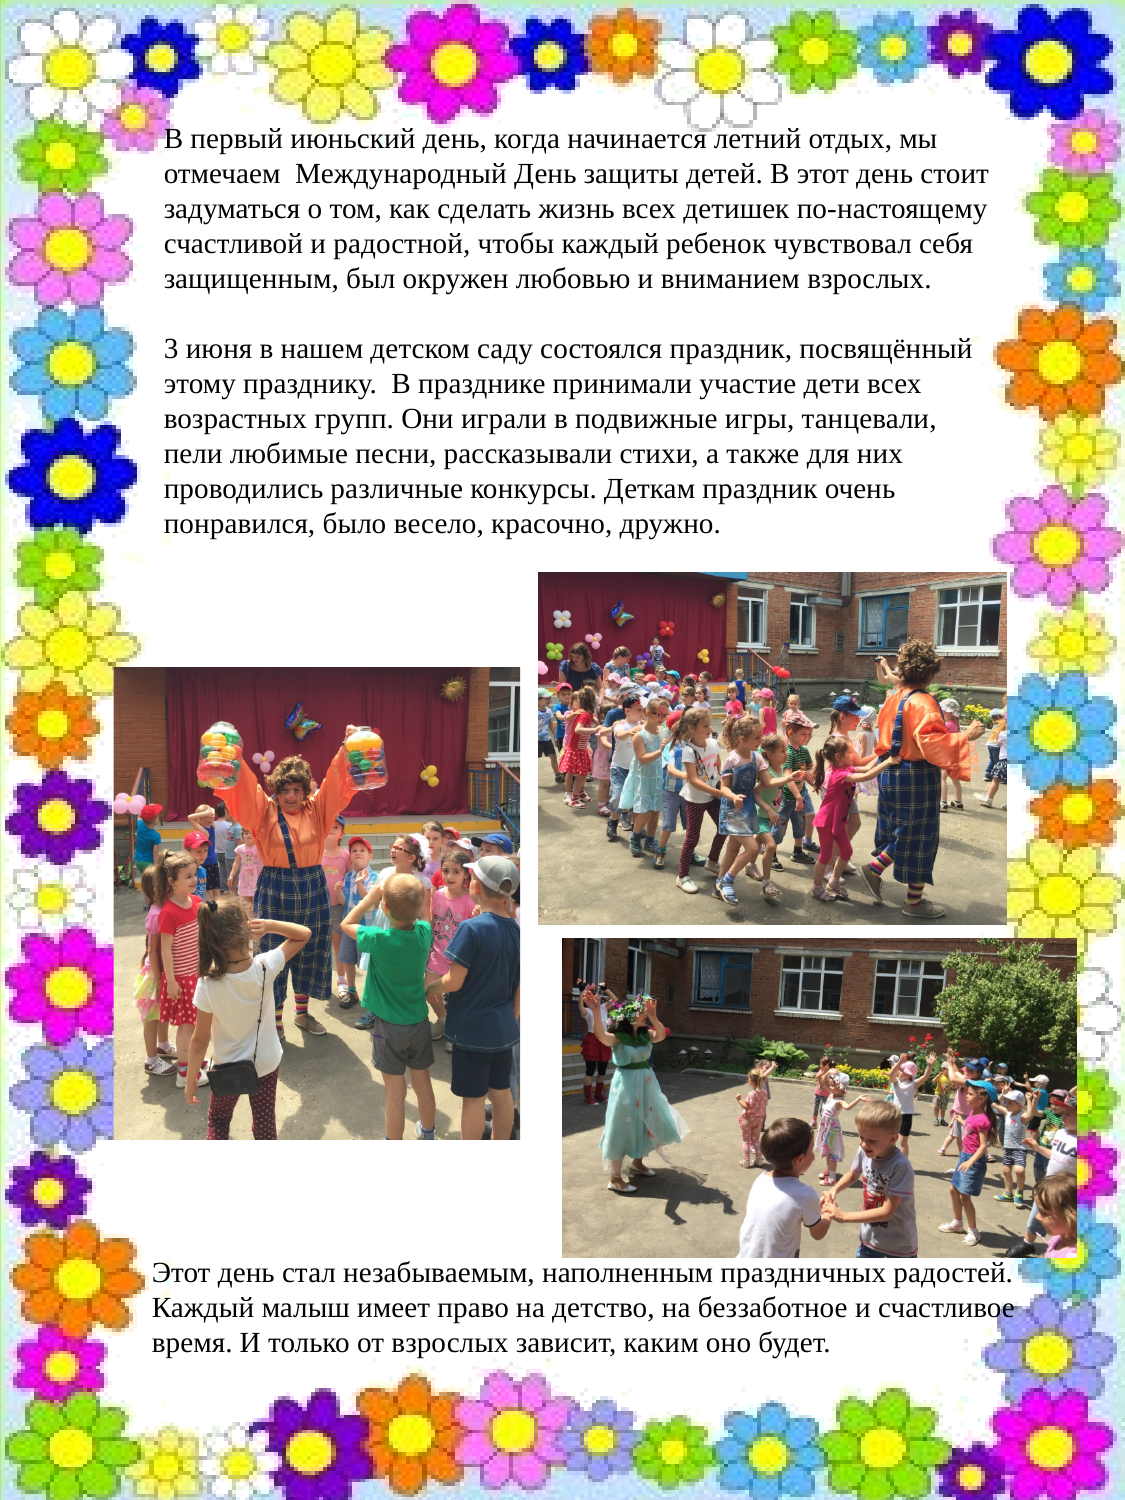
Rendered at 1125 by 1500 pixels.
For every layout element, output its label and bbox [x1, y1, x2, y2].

text_box [113, 111, 1078, 1368]
picture [0, 0, 1125, 1500]
